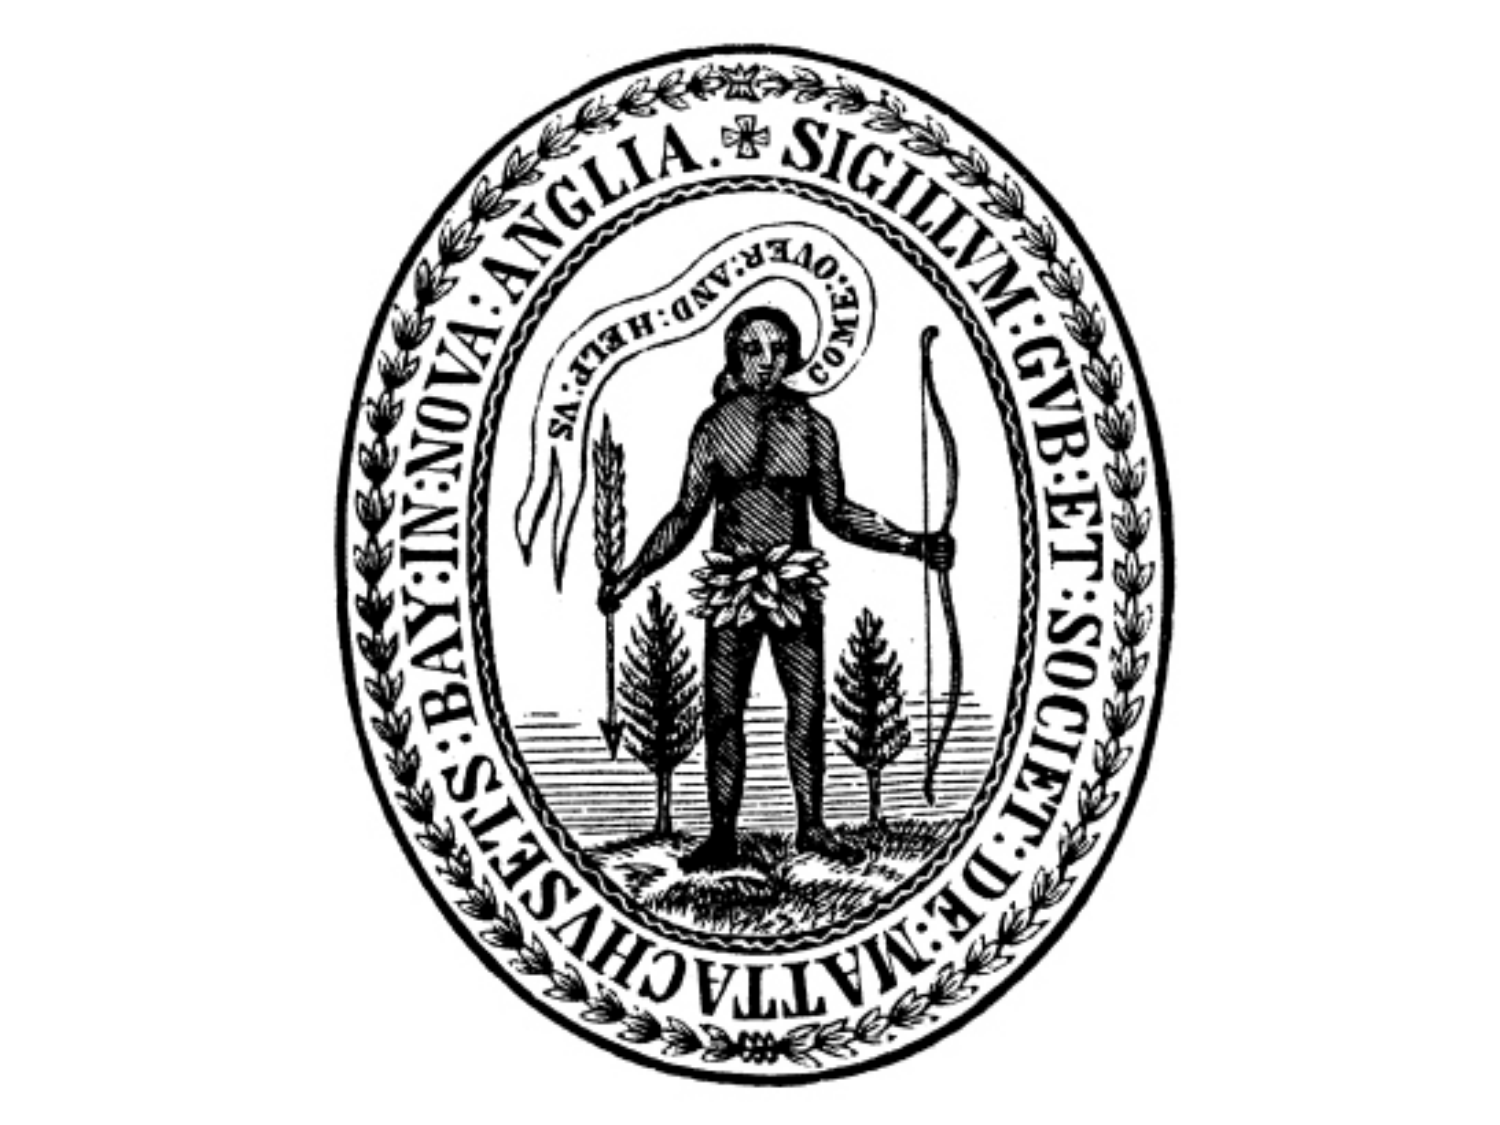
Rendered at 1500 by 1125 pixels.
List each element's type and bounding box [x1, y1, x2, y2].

picture [324, 6, 1200, 1110]
